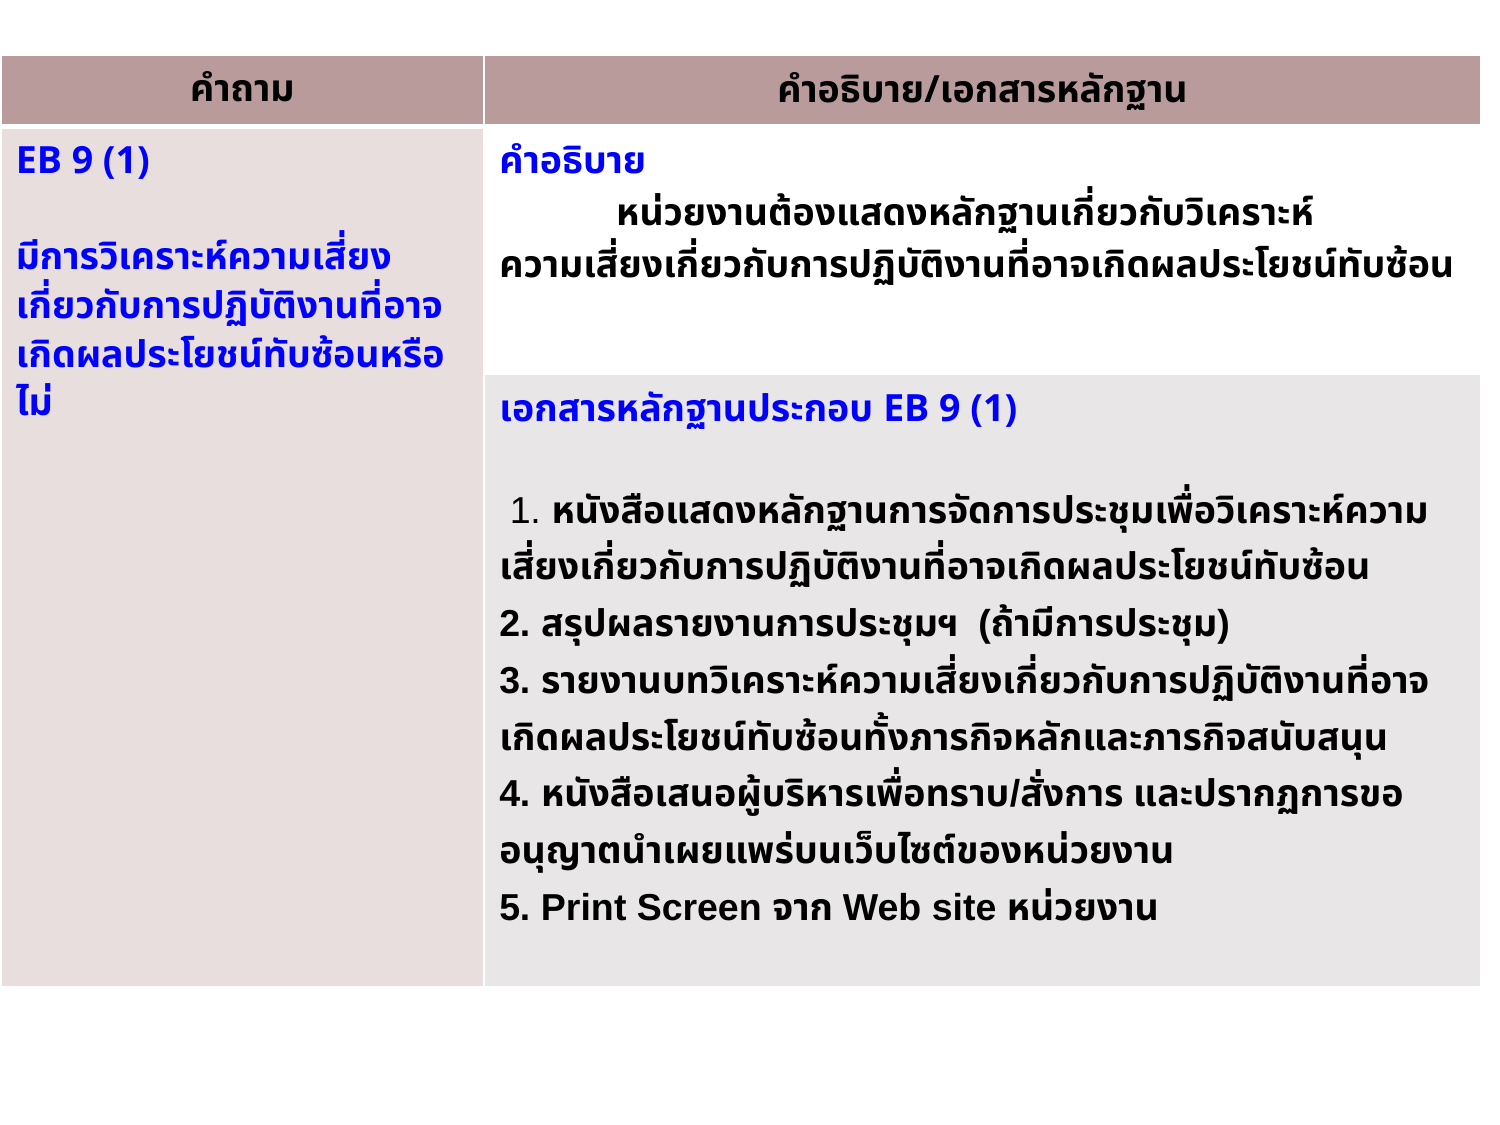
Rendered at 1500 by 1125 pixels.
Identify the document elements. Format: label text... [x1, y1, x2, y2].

table_cell EB 9 (1) มีการวิเคราะห์ความเสี่ยงเกี่ยวกับการปฏิบัติงานที่อาจเกิดผลประโยชน์ทับซ้อนหรือไม่ [2, 129, 483, 986]
table_cell เอกสารหลักฐานประกอบ EB 9 (1) 1. หนังสือแสดงหลักฐานการจัดการประชุมเพื่อวิเคราะห์ความเสี่ยงเกี่ยวกับการปฏิบัติงานที่อาจเกิดผลประโยชน์ทับซ้อน 2. สรุปผลรายงานการประชุมฯ (ถ้ามีการประชุม) 3. รายงานบทวิเคราะห์ความเสี่ยงเกี่ยวกับการปฏิบัติงานที่อาจเกิดผลประโยชน์ทับซ้อนทั้งภารกิจหลักและภารกิจสนับสนุน 4. หนังสือเสนอผู้บริหารเพื่อทราบ/สั่งการ และปรากฏการขออนุญาตนำเผยแพร่บนเว็บไซต์ของหน่วยงาน 5. Print Screen จาก Web site หน่วยงาน [485, 375, 1480, 986]
table_cell คำอธิบาย หน่วยงานต้องแสดงหลักฐานเกี่ยวกับวิเคราะห์ ความเสี่ยงเกี่ยวกับการปฏิบัติงานที่อาจเกิดผลประโยชน์ทับซ้อน [485, 129, 1480, 373]
table_header คำอธิบาย/เอกสารหลักฐาน [485, 56, 1480, 124]
table_header คำถาม [2, 56, 483, 124]
